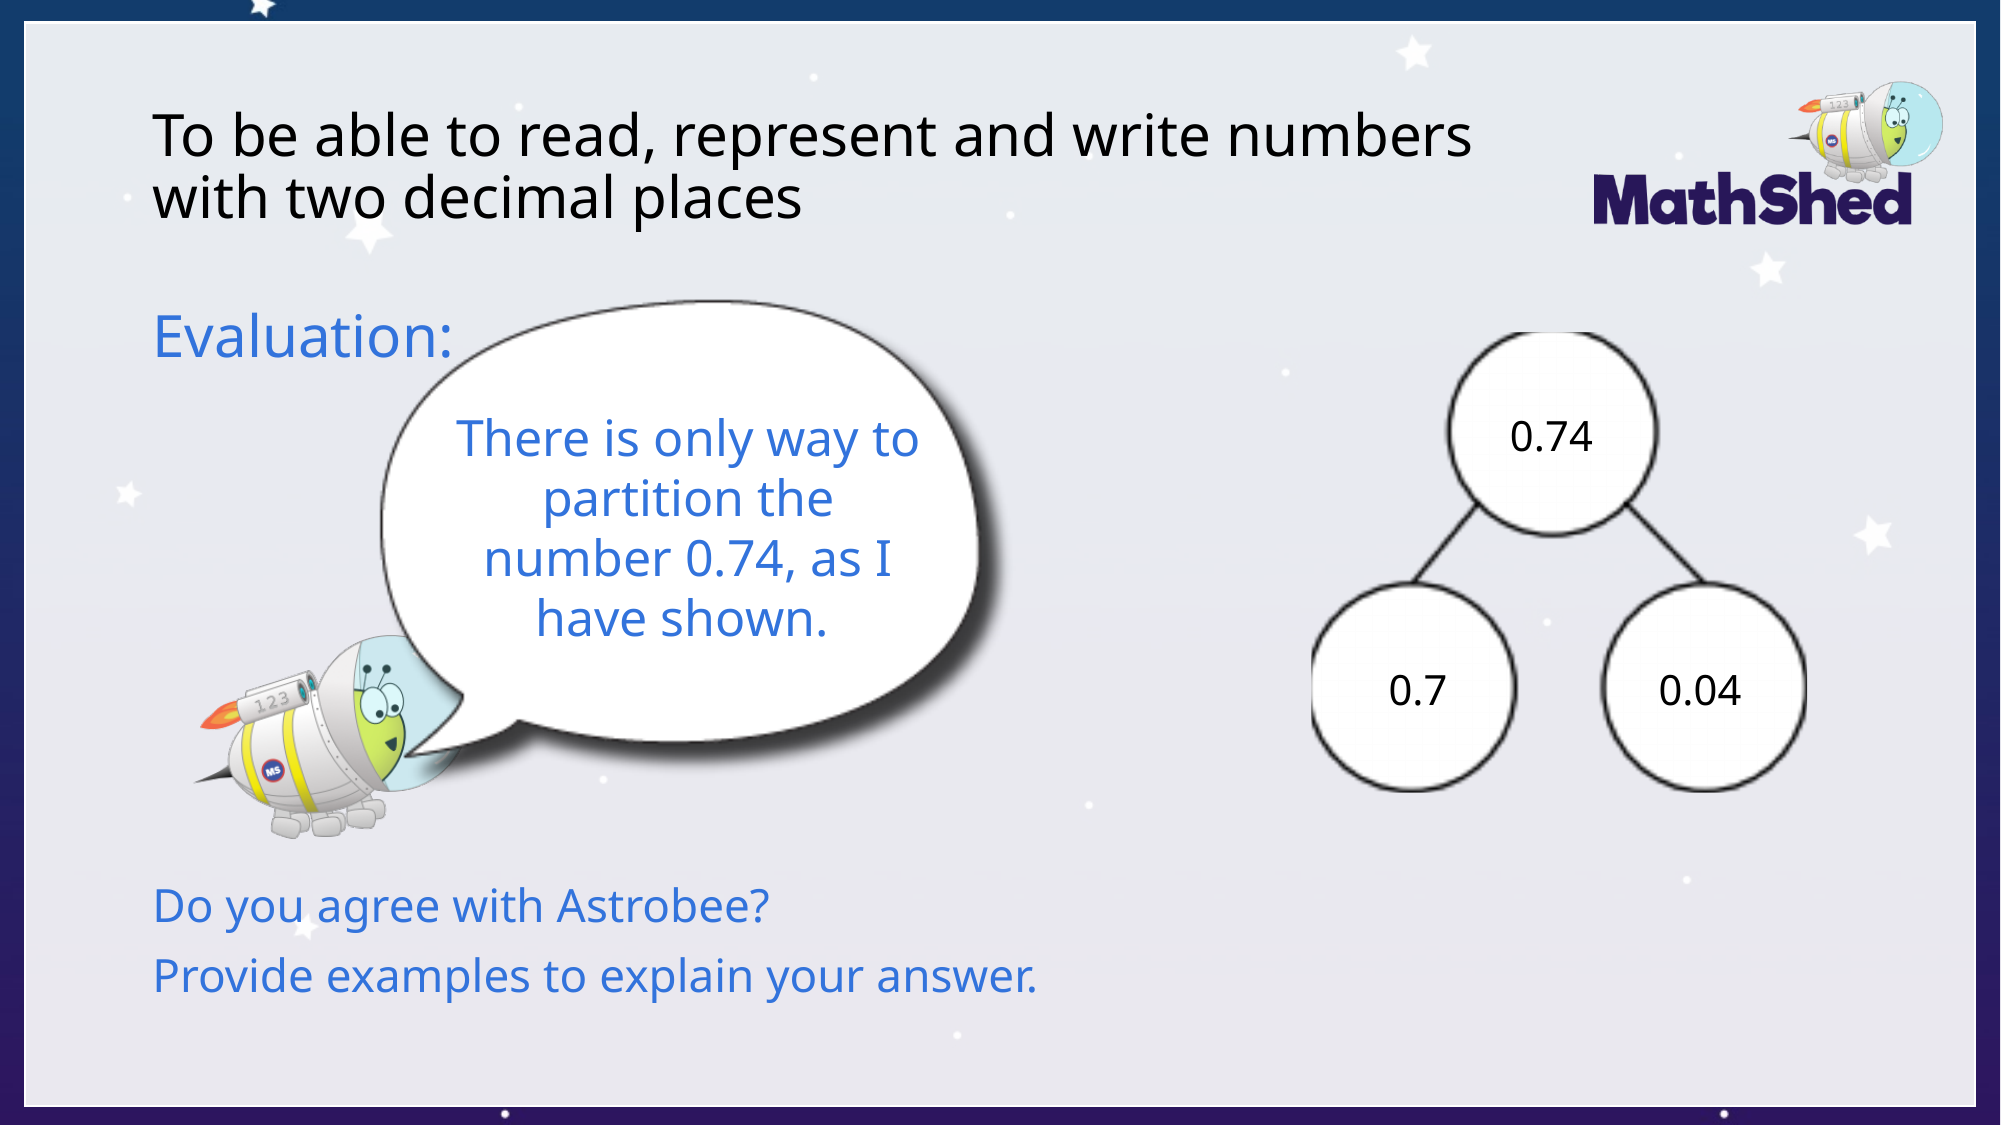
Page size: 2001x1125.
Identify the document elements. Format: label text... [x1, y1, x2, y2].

title To be able to read, represent and write numbers with two decimal places [137, 59, 1578, 278]
picture [0, 0, 2001, 1125]
list Evaluation: Do you agree with Astrobee? Provide examples to explain your answer. [137, 299, 1948, 1014]
